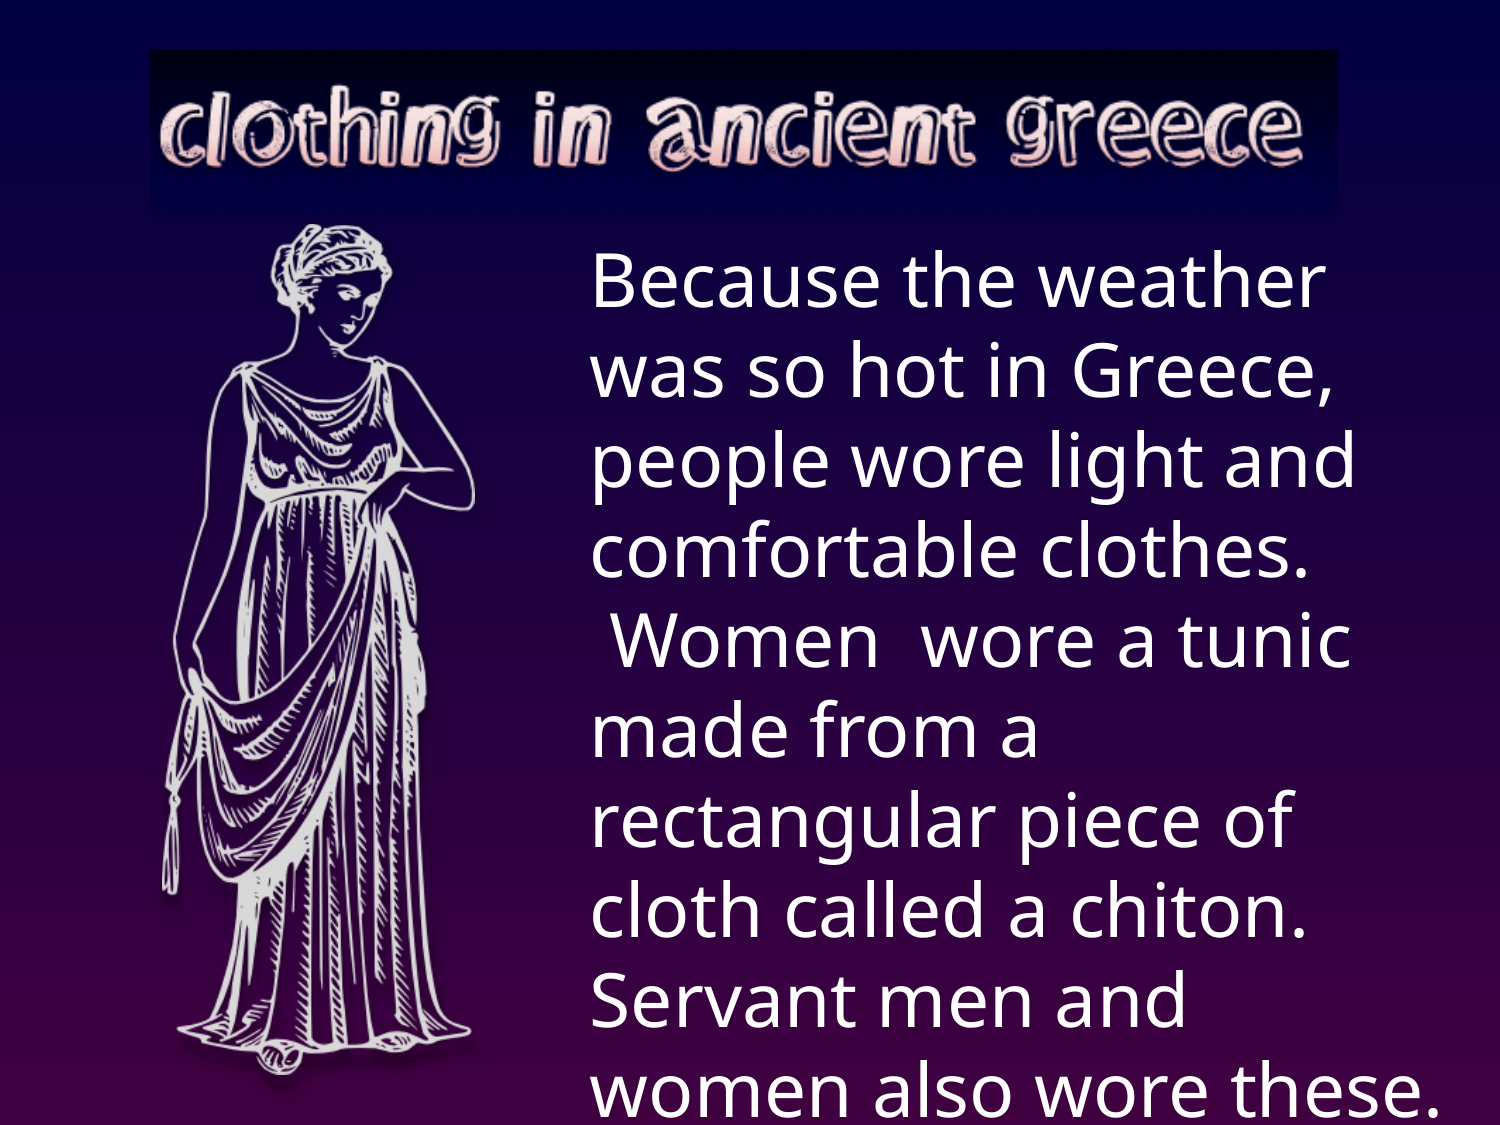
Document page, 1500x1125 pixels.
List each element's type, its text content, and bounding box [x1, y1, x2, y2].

text_box Because the weather was so hot in Greece, people wore light and comfortable clothes. Women wore a tunic made from a rectangular piece of cloth called a chiton. Servant men and women also wore these. [574, 224, 1463, 1125]
picture [149, 49, 1338, 219]
picture [162, 224, 476, 1075]
